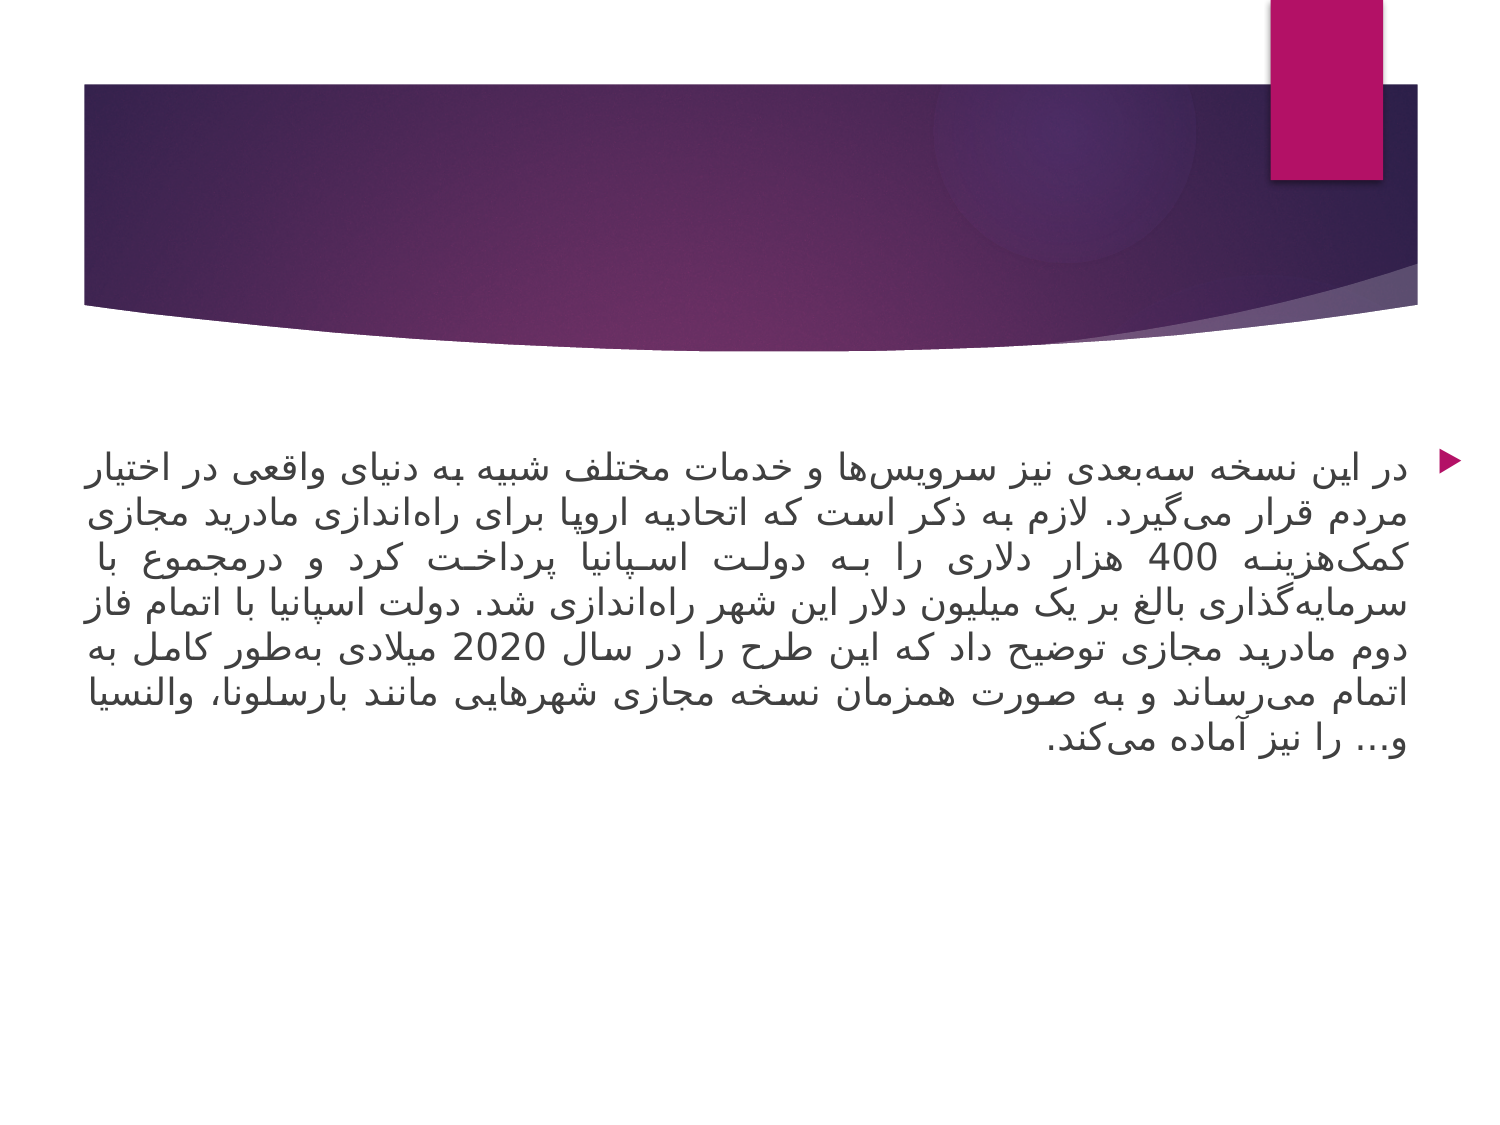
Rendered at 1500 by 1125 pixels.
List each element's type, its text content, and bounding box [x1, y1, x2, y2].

list در این نسخه سه‌بعدی نیز سرویس‌ها و خدمات مختلف شبیه به دنیای واقعی در اختیار مردم قرار می‌گیرد. لازم به ذکر است که اتحادیه اروپا برای راه‌اندازی مادرید مجازی کمک‌هزینه 400 هزار دلاری را به دولت اسپانیا پرداخت کرد و درمجموع با سرمایه‌گذاری بالغ بر یک میلیون دلار این شهر راه‌اندازی شد. دولت اسپانیا با اتمام فاز دوم مادرید مجازی توضیح داد که این طرح را در سال 2020 میلادی به‌طور کامل به اتمام می‌رساند و به صورت همزمان نسخه مجازی شهرهایی مانند بارسلونا، والنسیا و... را نیز آماده می‌کند. [69, 435, 1480, 943]
